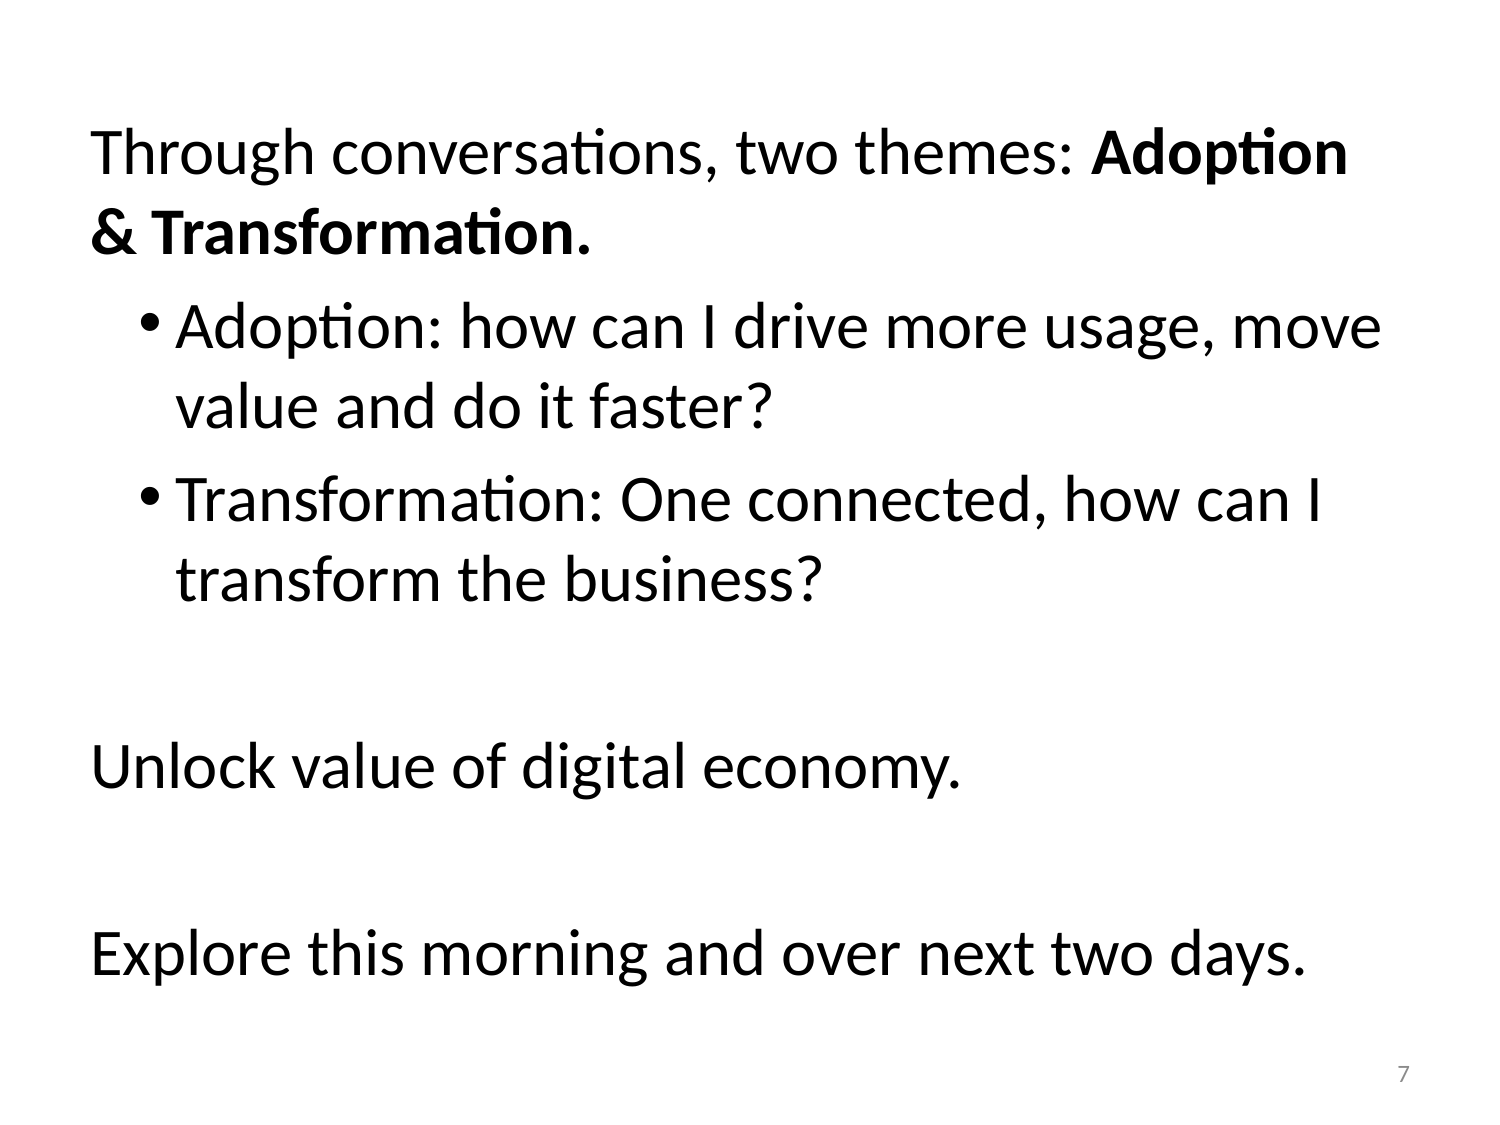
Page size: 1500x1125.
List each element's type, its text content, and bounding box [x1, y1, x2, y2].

slide_number 7 [1074, 1042, 1425, 1103]
list Through conversations, two themes: Adoption & Transformation. Adoption: how can I drive more usage, move value and do it faster? Transformation: One connected, how can I transform the business? Unlock value of digital economy. Explore this morning and over next two days. [75, 100, 1425, 1038]
